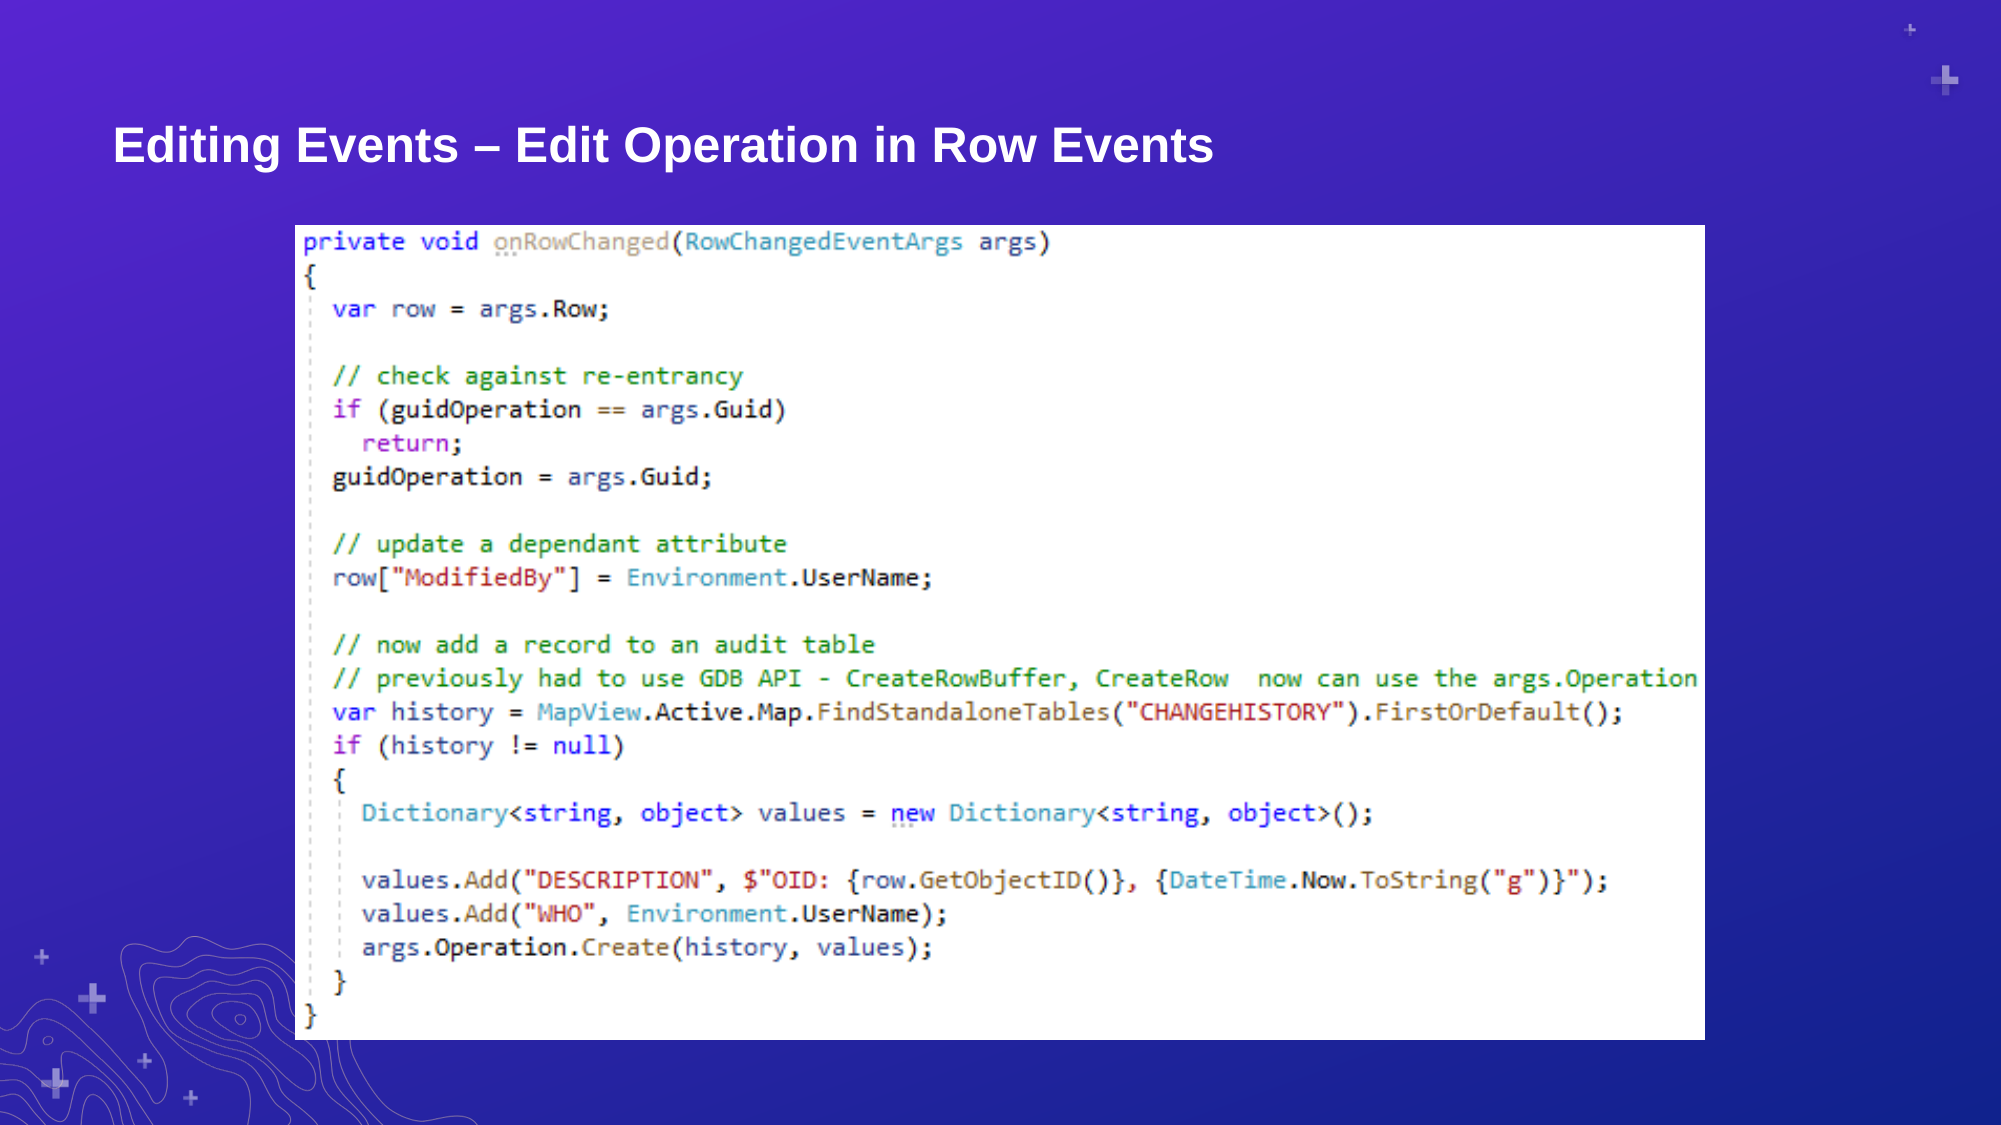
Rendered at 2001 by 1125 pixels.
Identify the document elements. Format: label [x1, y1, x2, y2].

picture [294, 225, 1706, 1040]
text_box [0, 0, 2000, 1125]
